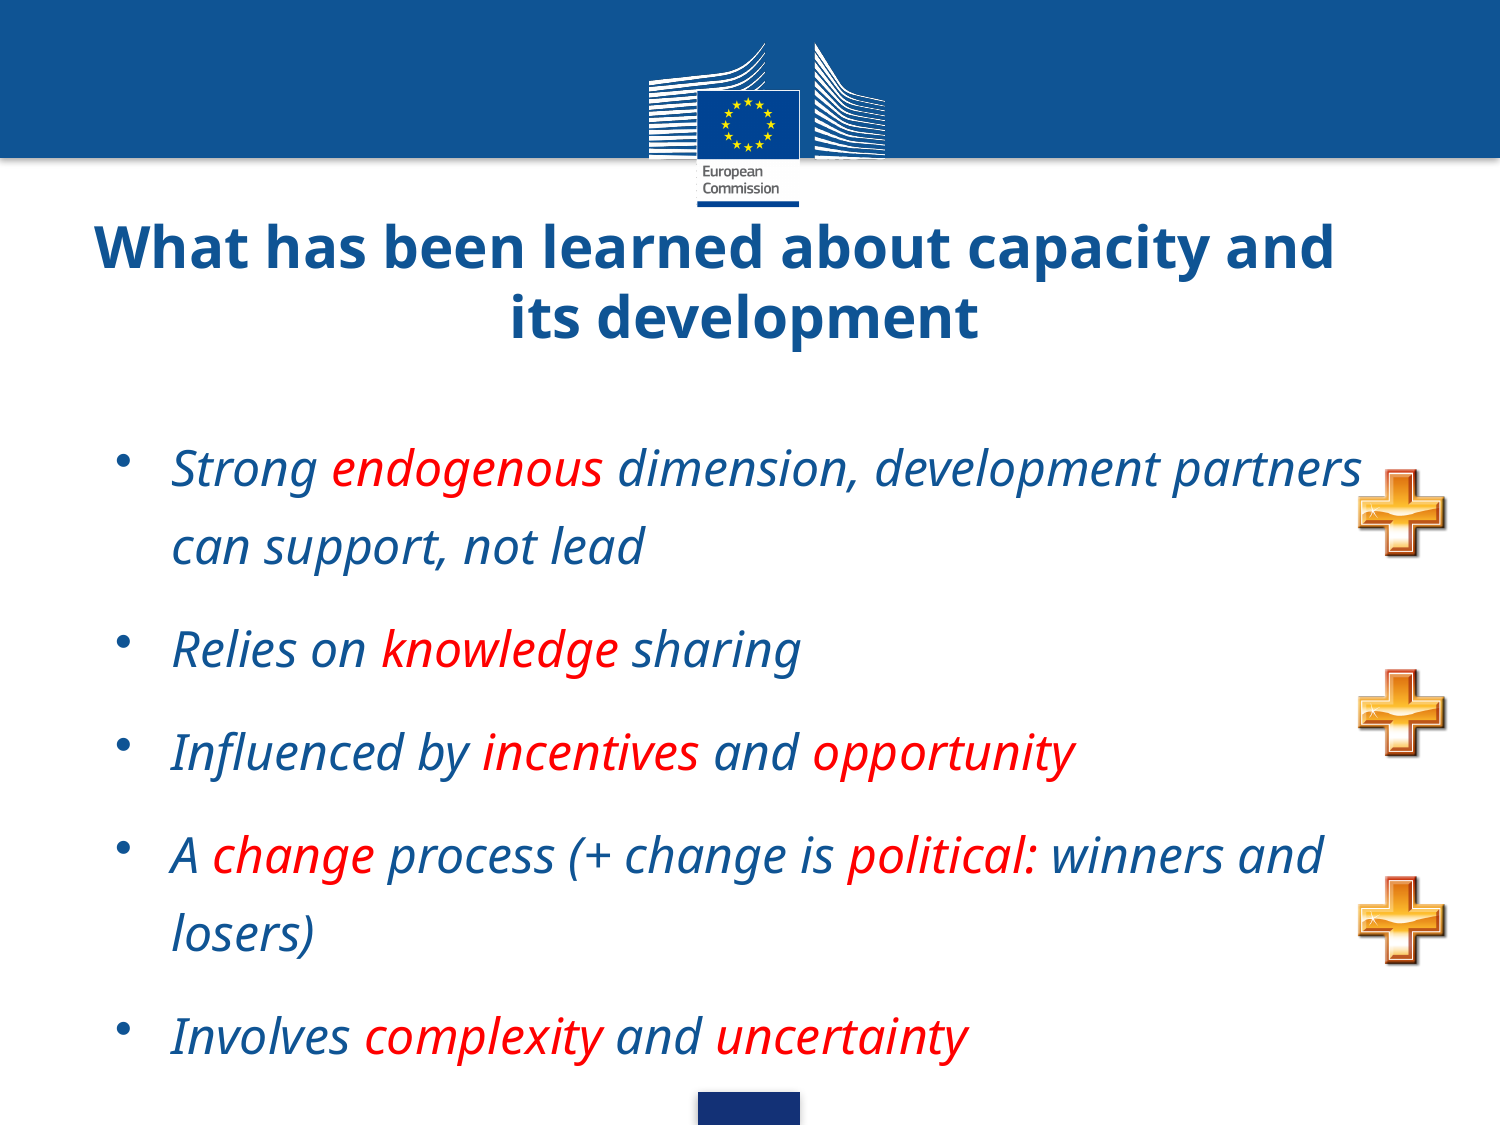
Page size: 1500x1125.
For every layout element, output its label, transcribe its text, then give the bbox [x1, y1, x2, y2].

picture [1353, 464, 1451, 562]
list Strong endogenous dimension, development partners can support, not lead Relies on knowledge sharing Influenced by incentives and opportunity A change process (+ change is political: winners and losers) Involves complexity and uncertainty [100, 411, 1388, 1034]
picture [1353, 872, 1451, 969]
picture [1353, 664, 1451, 762]
picture [649, 42, 885, 185]
title What has been learned about capacity and its development [76, 185, 1355, 374]
